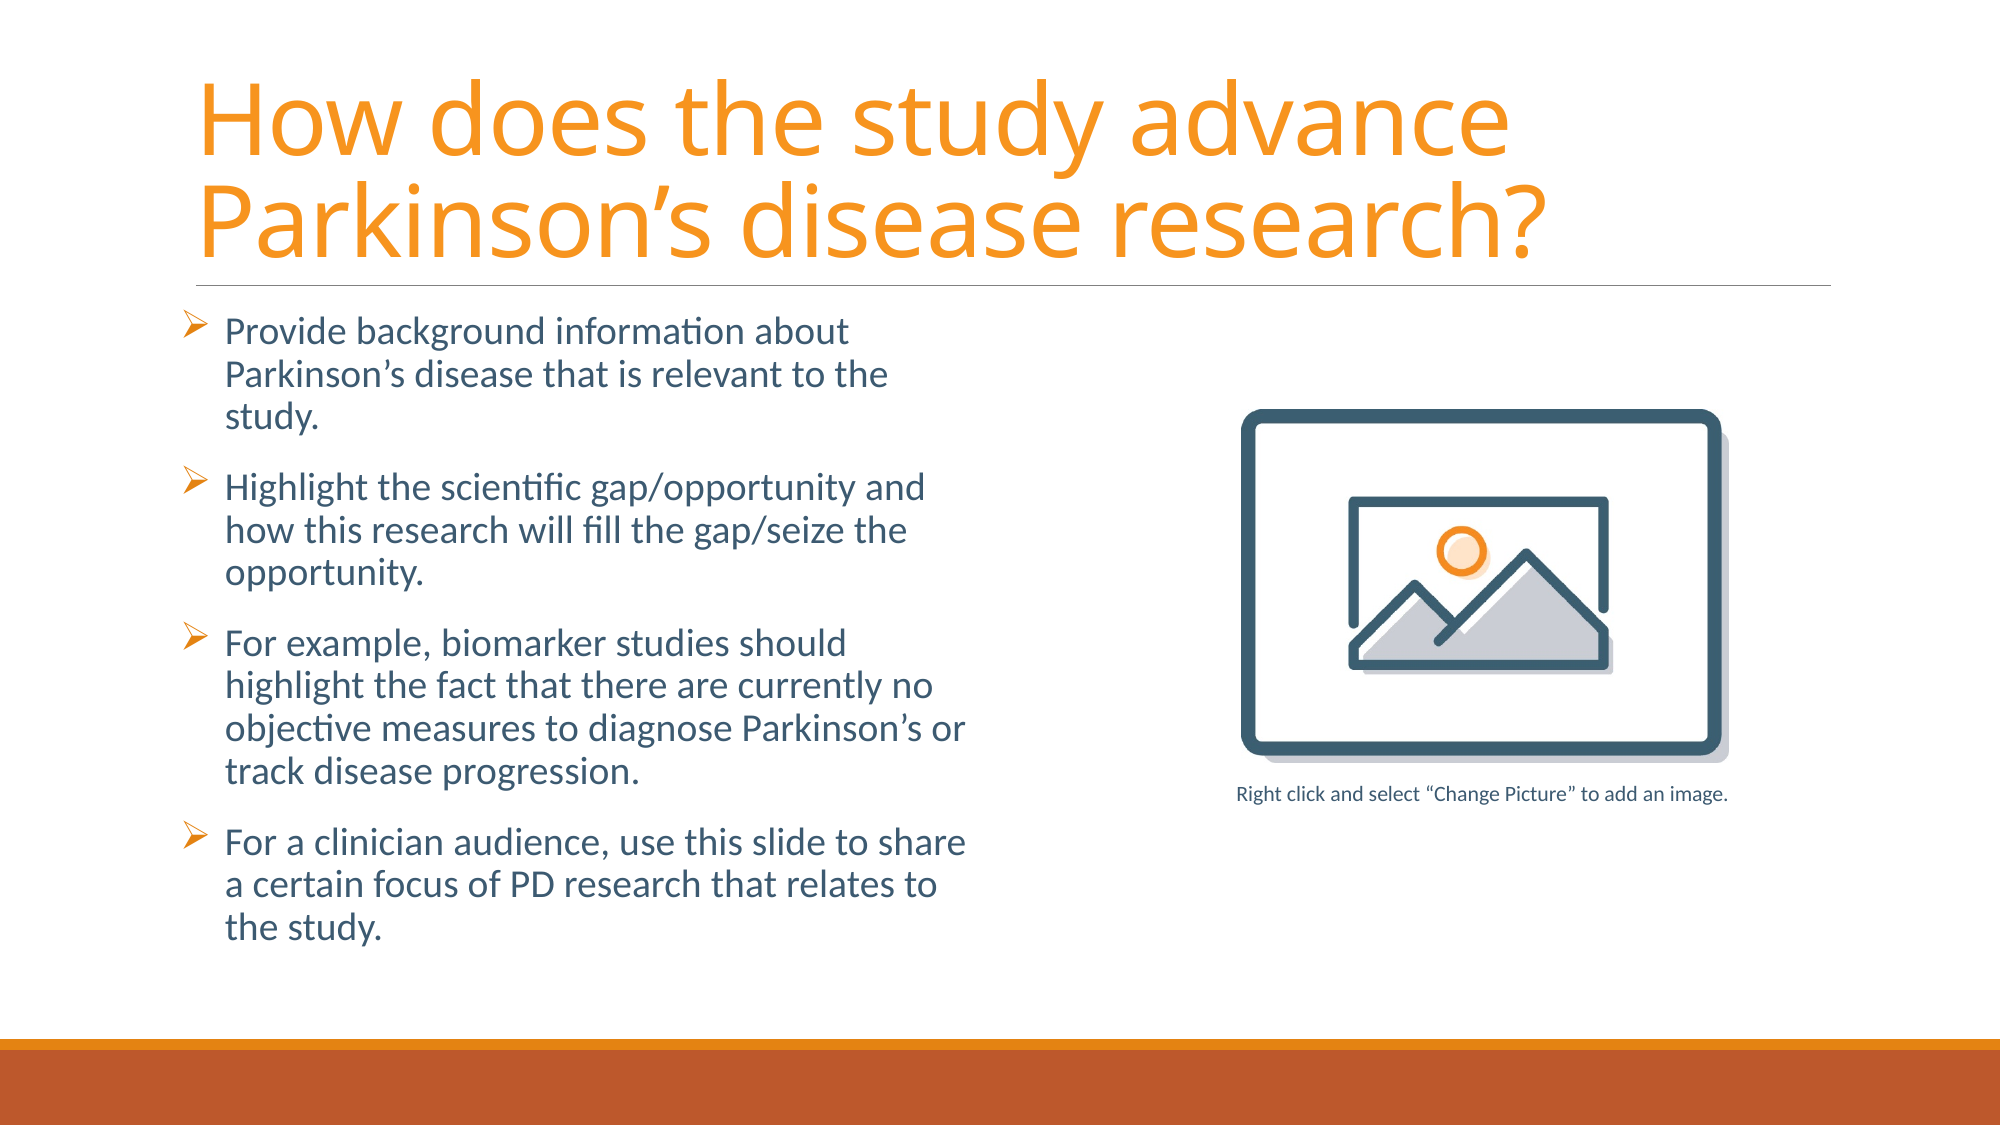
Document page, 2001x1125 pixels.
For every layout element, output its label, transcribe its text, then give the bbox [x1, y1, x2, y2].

picture [1241, 408, 1729, 764]
text_box Right click and select “Change Picture” to add an image. [1221, 771, 1779, 813]
title How does the study advance Parkinson’s disease research? [180, 47, 1830, 285]
list Provide background information about Parkinson’s disease that is relevant to the study. Highlight the scientific gap/opportunity and how this research will fill the gap/seize the opportunity. For example, biomarker studies should highlight the fact that there are currently no objective measures to diagnose Parkinson’s or track disease progression. For a clinician audience, use this slide to share a certain focus of PD research that relates to the study. [180, 302, 990, 963]
